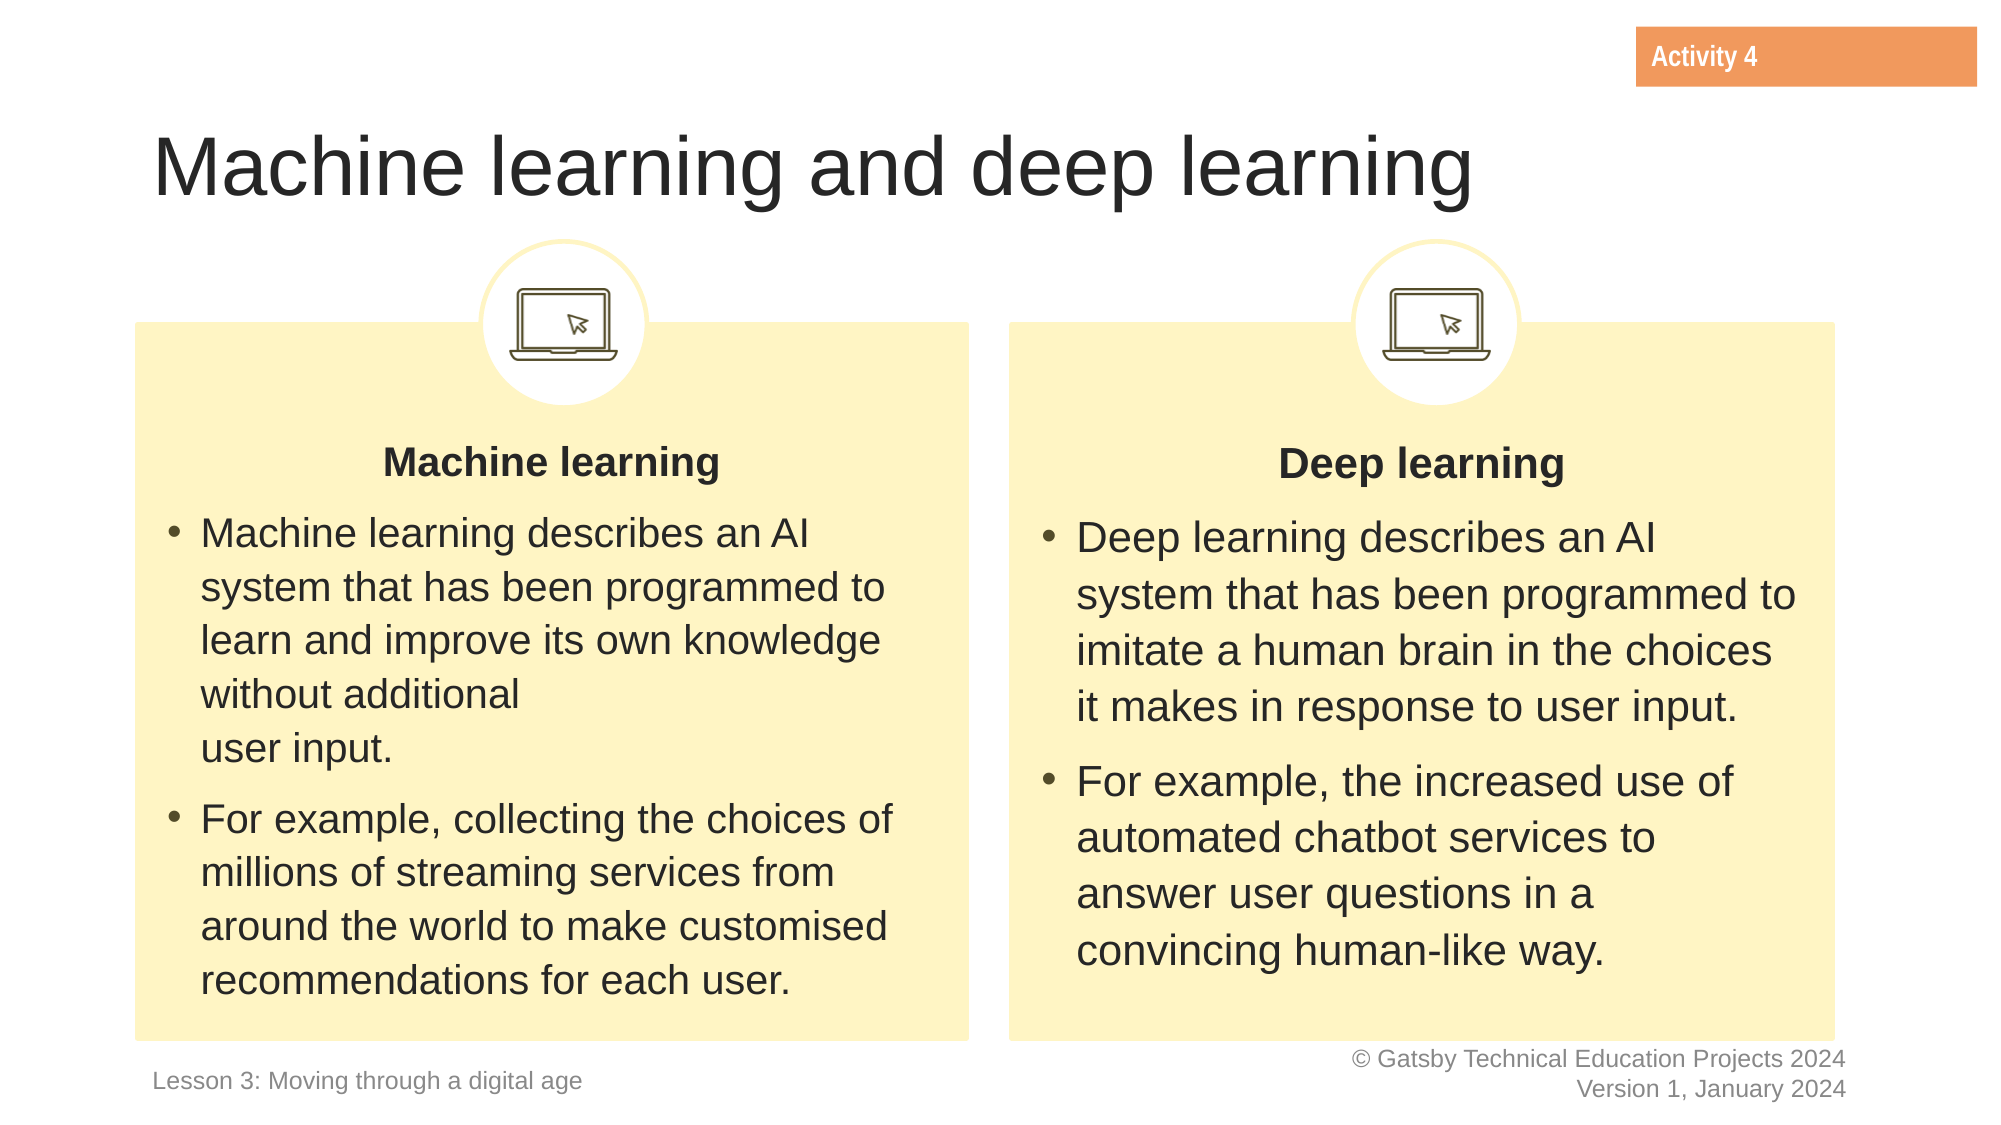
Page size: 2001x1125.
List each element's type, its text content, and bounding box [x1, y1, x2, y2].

text_box [480, 241, 647, 408]
list Machine learning Machine learning describes an AI system that has been programmed to learn and improve its own knowledge without additional user input. For example, collecting the choices of millions of streaming services from around the world to make customised recommendations for each user. [135, 322, 969, 1041]
list Deep learning Deep learning describes an AI system that has been programmed to imitate a human brain in the choices it makes in response to user input. For example, the increased use of automated chatbot services to answer user questions in a convincing human-like way. [1009, 322, 1835, 1041]
list Activity 4 [1636, 26, 1978, 87]
list Lesson 3: Moving through a digital age [137, 1048, 829, 1109]
title Machine learning and deep learning [137, 59, 1863, 278]
picture [1382, 287, 1491, 362]
picture [509, 287, 618, 362]
text_box [1353, 241, 1520, 408]
